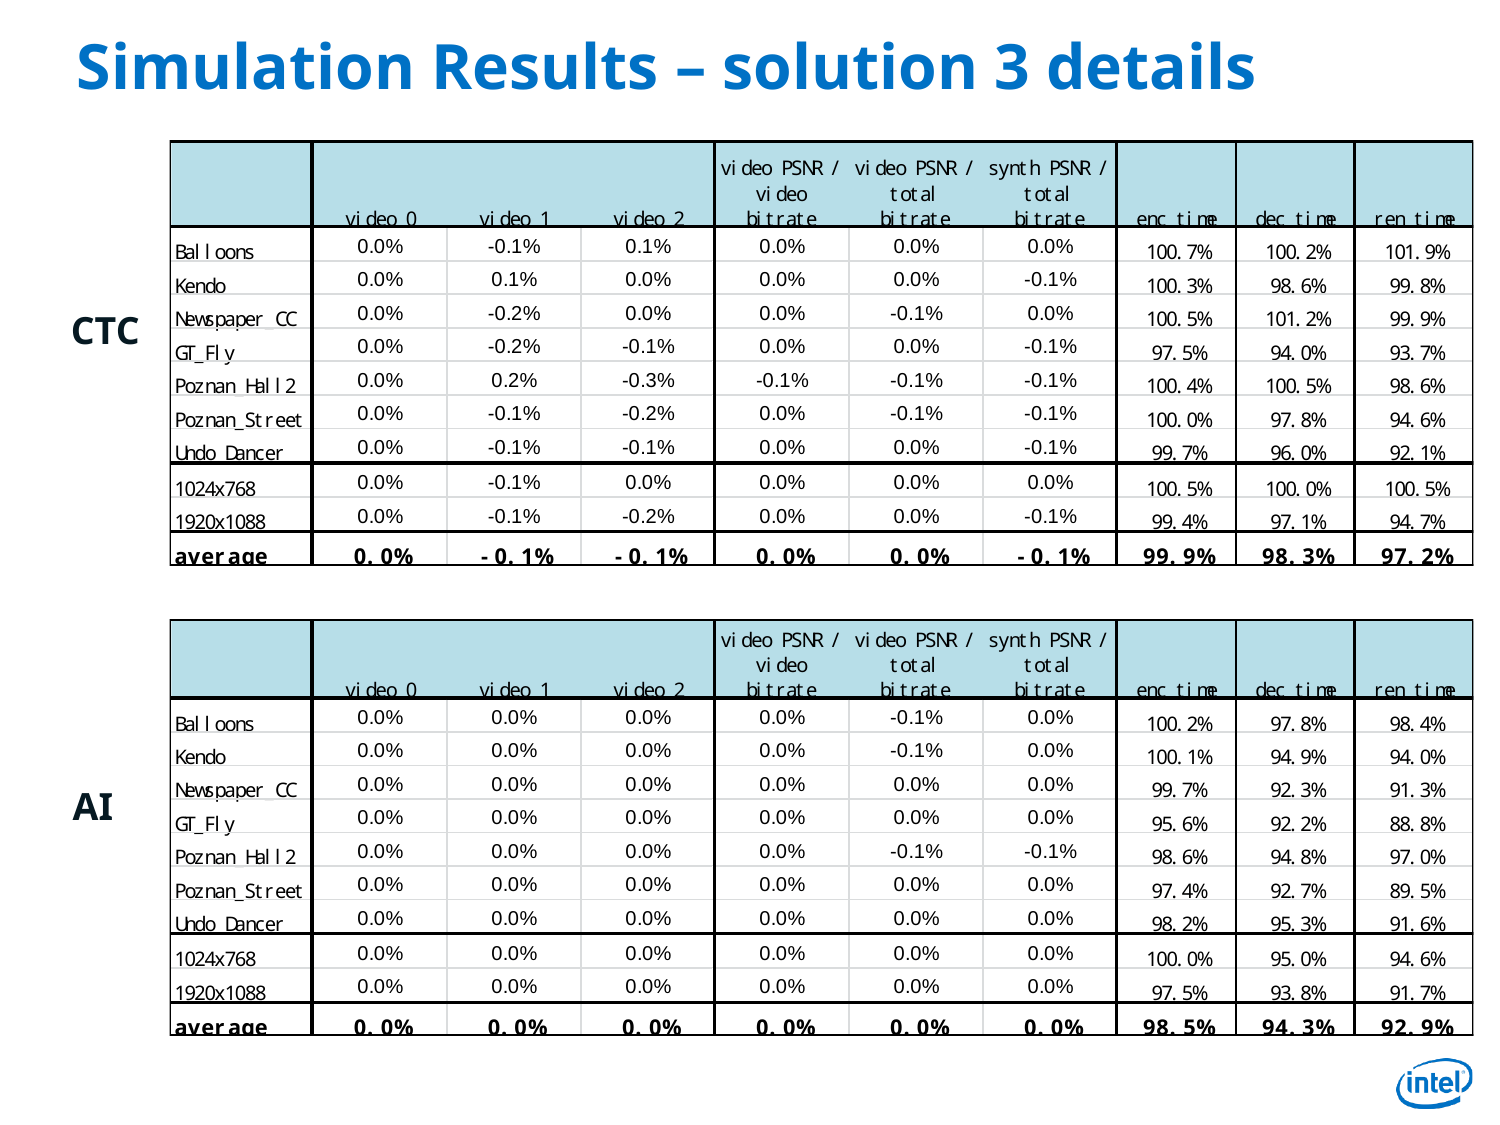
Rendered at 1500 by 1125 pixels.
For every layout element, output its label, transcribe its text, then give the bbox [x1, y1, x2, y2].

picture [169, 140, 1476, 568]
picture [169, 619, 1476, 1038]
text_box AI [57, 775, 129, 836]
text_box CTC [55, 299, 155, 360]
picture [1396, 1058, 1473, 1109]
title Simulation Results – solution 3 details [76, 39, 1427, 135]
